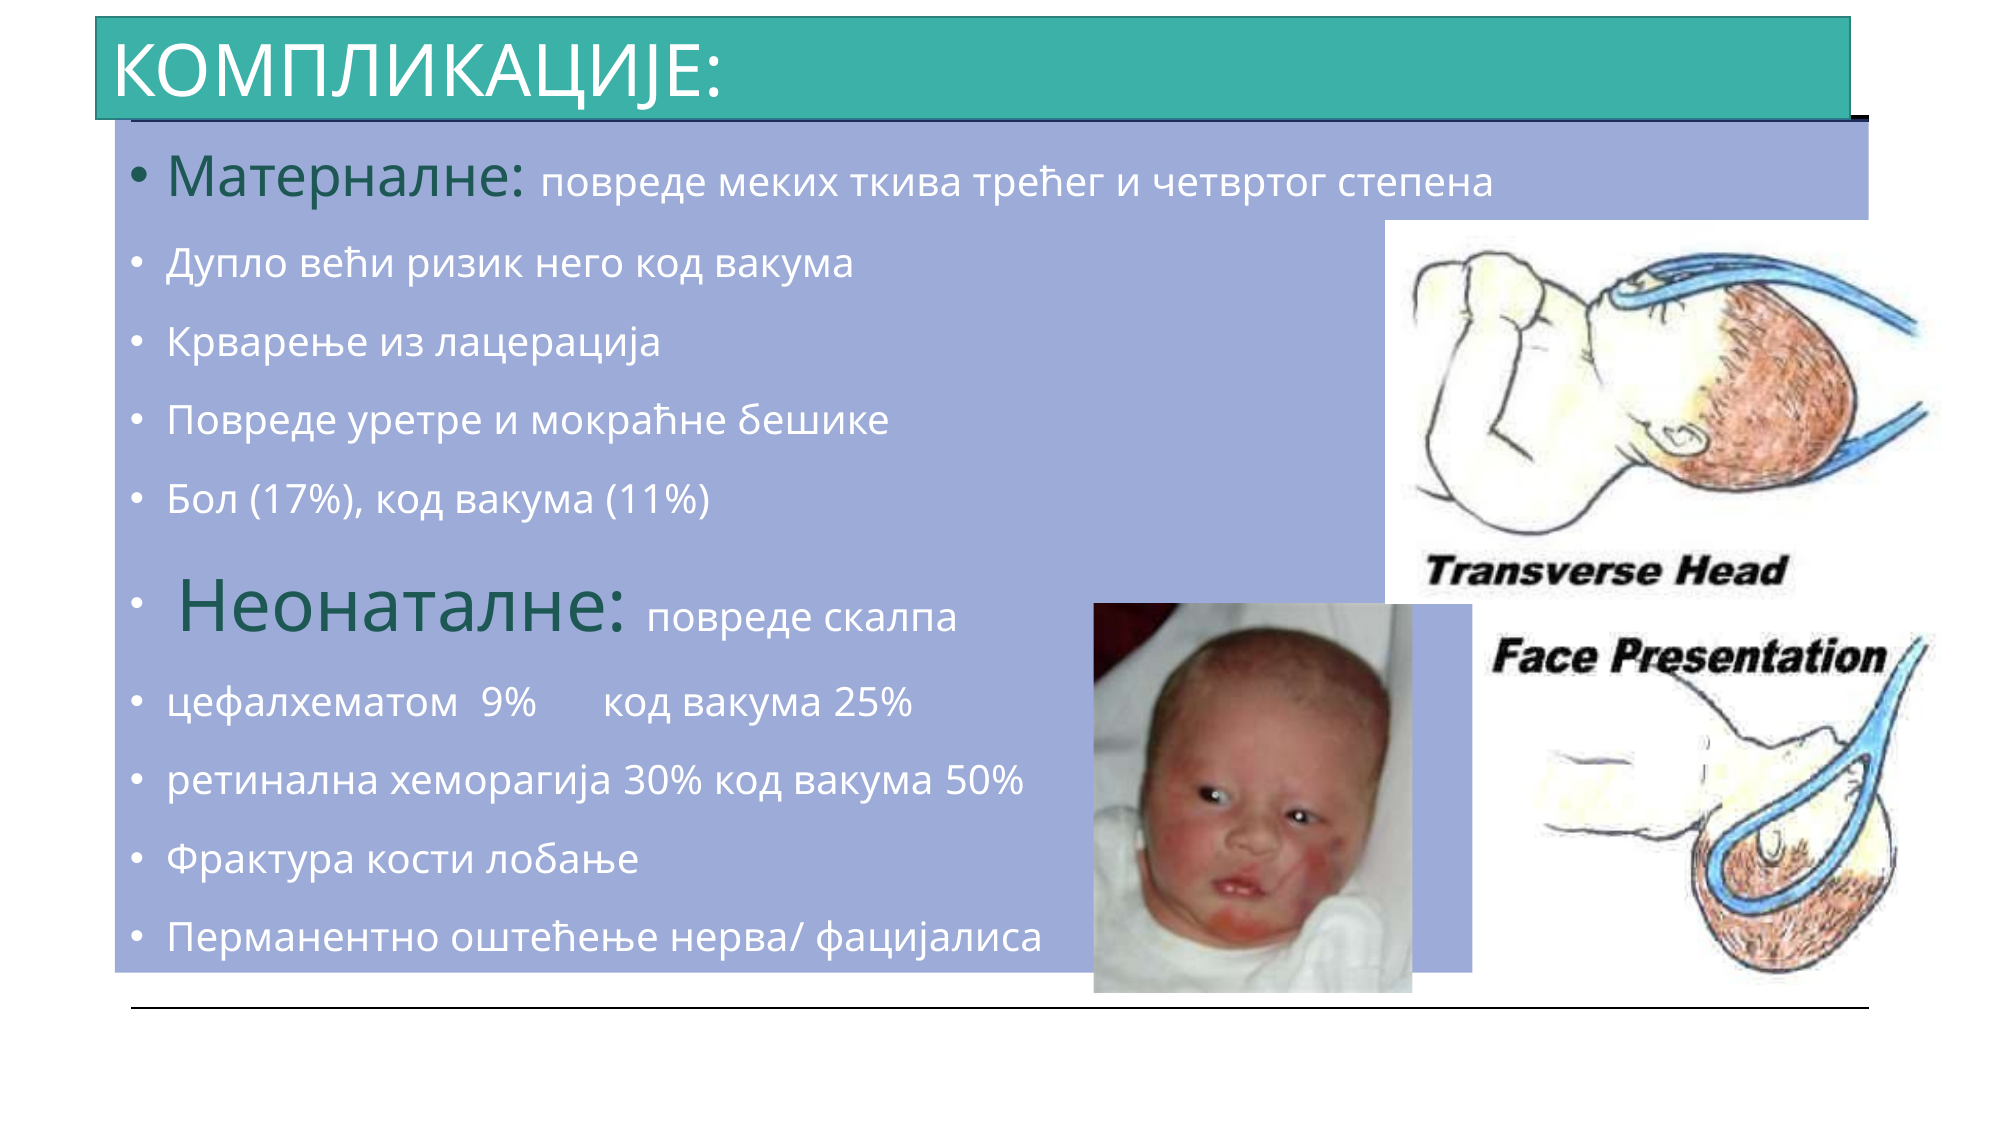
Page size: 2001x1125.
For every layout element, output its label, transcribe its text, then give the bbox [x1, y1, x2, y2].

title Компликације: [95, 16, 1851, 120]
text_box [1093, 603, 1413, 993]
list Матерналне: повреде меких ткива трећег и четвртог степена Дупло већи ризик него код вакума Крварење из лацерација Повреде уретре и мокраћне бешике Бол (17%), код вакума (11%) Неонаталне: повреде скалпа цефалхематом 9% код вакума 25% ретинална хеморагија 30% код вакума 50% Фрактура кости лобање Перманентно оштећење нерва/ фацијалиса [114, 118, 1869, 973]
text_box [1472, 604, 1942, 993]
text_box [1385, 220, 1942, 604]
